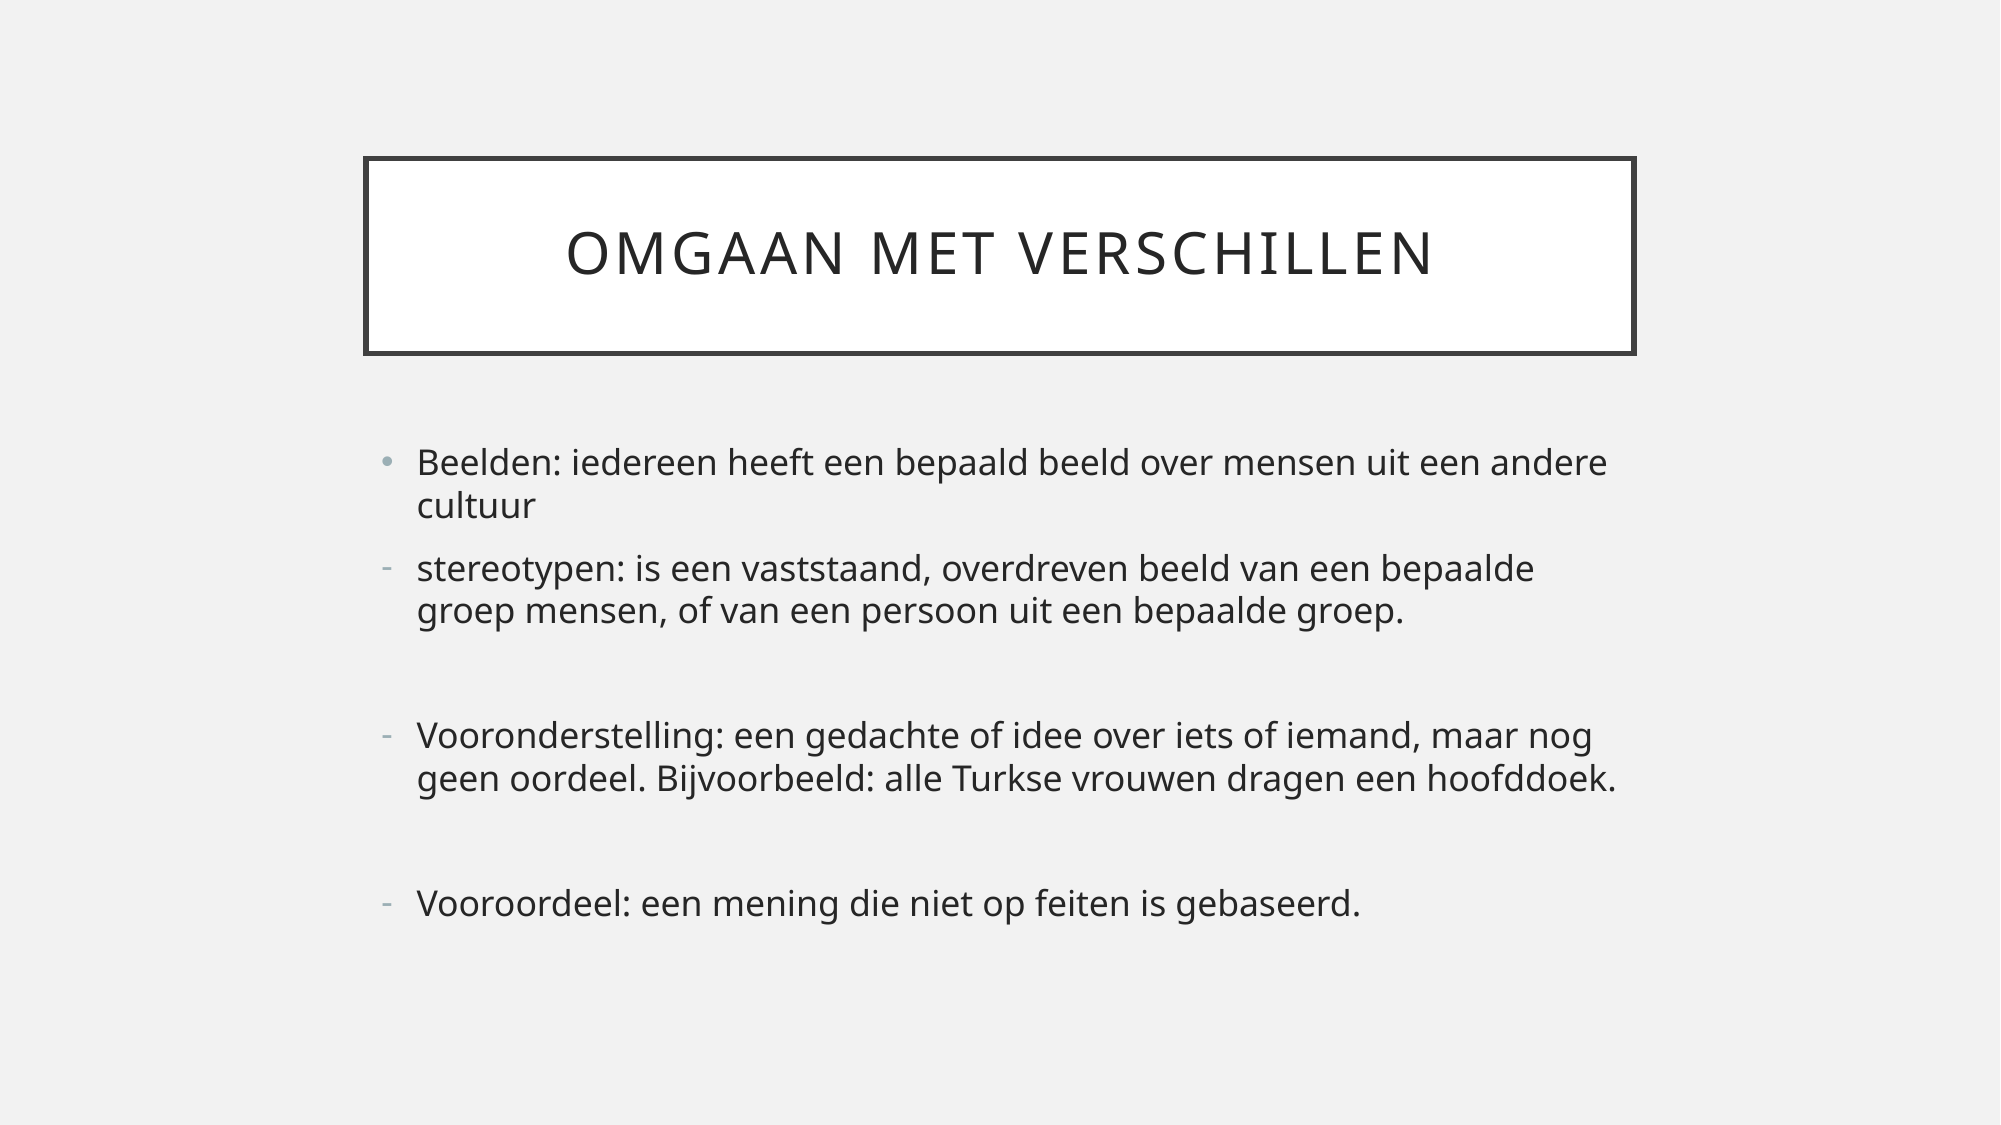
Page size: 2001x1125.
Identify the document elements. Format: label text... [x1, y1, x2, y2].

title Omgaan met verschillen [363, 156, 1637, 356]
list Beelden: iedereen heeft een bepaald beeld over mensen uit een andere cultuur stereotypen: is een vaststaand, overdreven beeld van een bepaalde groep mensen, of van een persoon uit een bepaalde groep. Vooronderstelling: een gedachte of idee over iets of iemand, maar nog geen oordeel. Bijvoorbeeld: alle Turkse vrouwen dragen een hoofddoek. Vooroordeel: een mening die niet op feiten is gebaseerd. [366, 432, 1634, 942]
